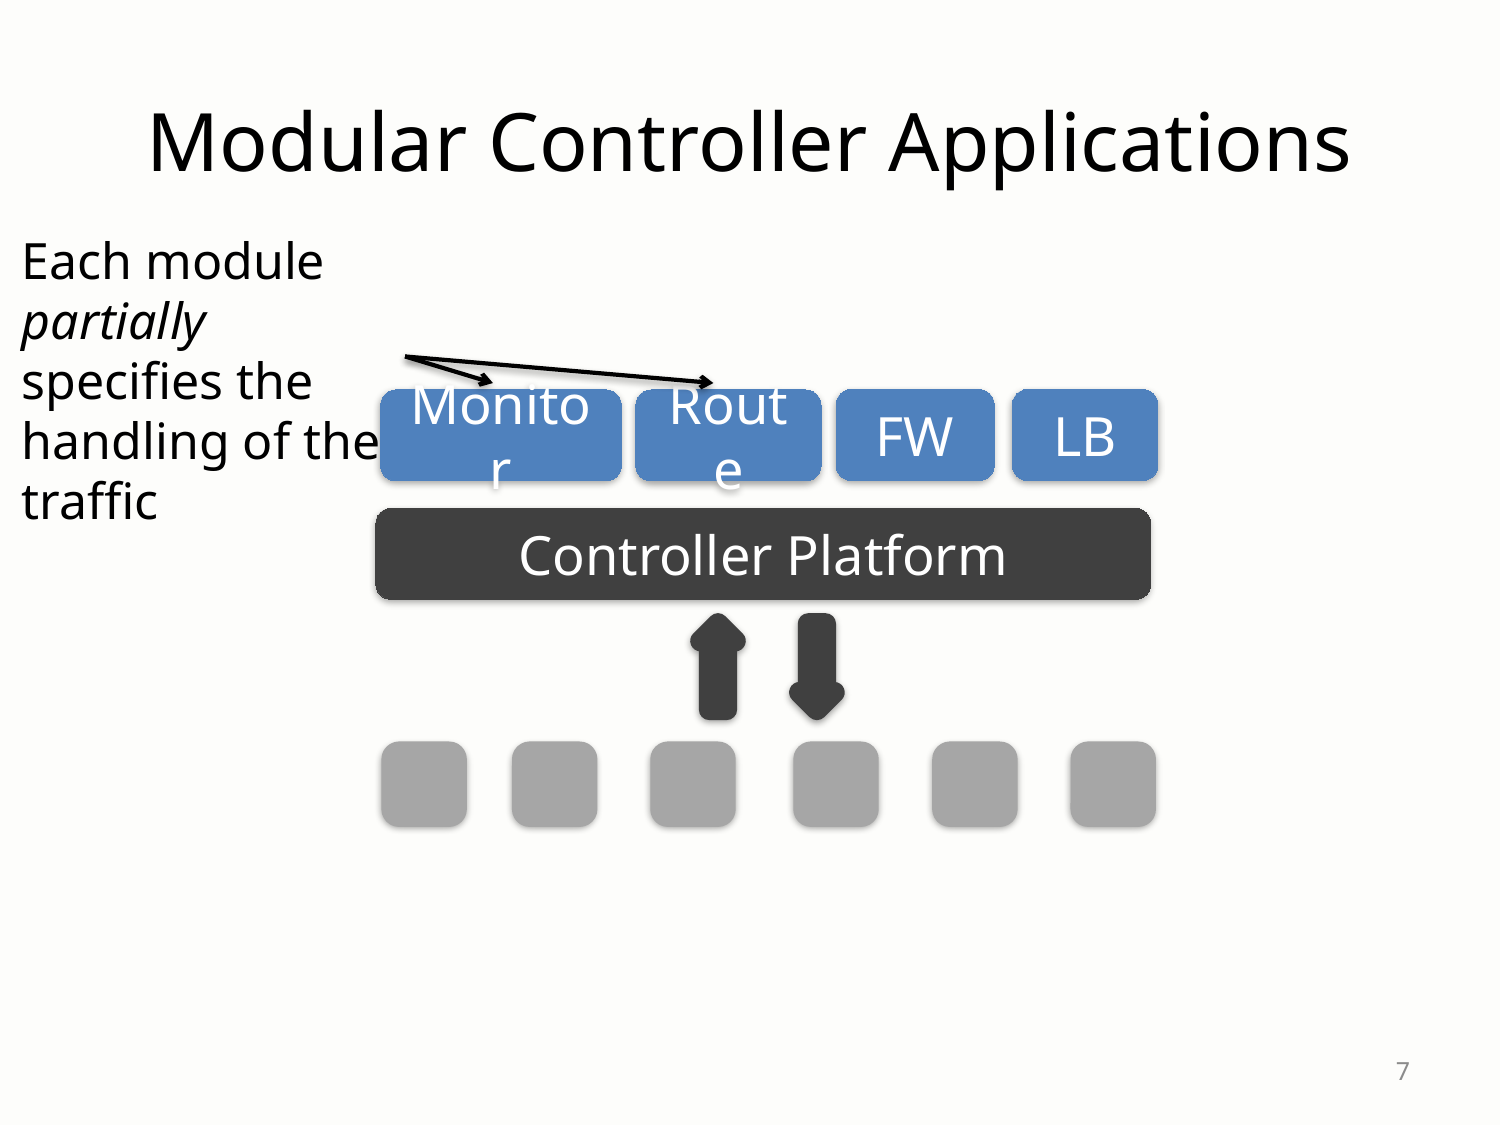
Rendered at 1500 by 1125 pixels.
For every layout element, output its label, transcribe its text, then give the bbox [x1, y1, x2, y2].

text_box [935, 744, 1015, 824]
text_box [404, 356, 714, 384]
text_box [796, 744, 876, 824]
text_box Controller Platform [375, 508, 1151, 600]
text_box [698, 621, 738, 712]
text_box [653, 744, 733, 824]
title Modular Controller Applications [75, 45, 1425, 233]
text_box [515, 744, 595, 824]
text_box FW [836, 389, 995, 481]
text_box Each module partially specifies the handling of the traffic [6, 222, 406, 537]
slide_number 7 [1074, 1042, 1425, 1103]
text_box LB [1012, 389, 1158, 481]
text_box [384, 744, 464, 824]
text_box [1073, 744, 1153, 824]
text_box Monitor [406, 393, 622, 481]
text_box [797, 621, 837, 712]
text_box Route [635, 389, 822, 481]
